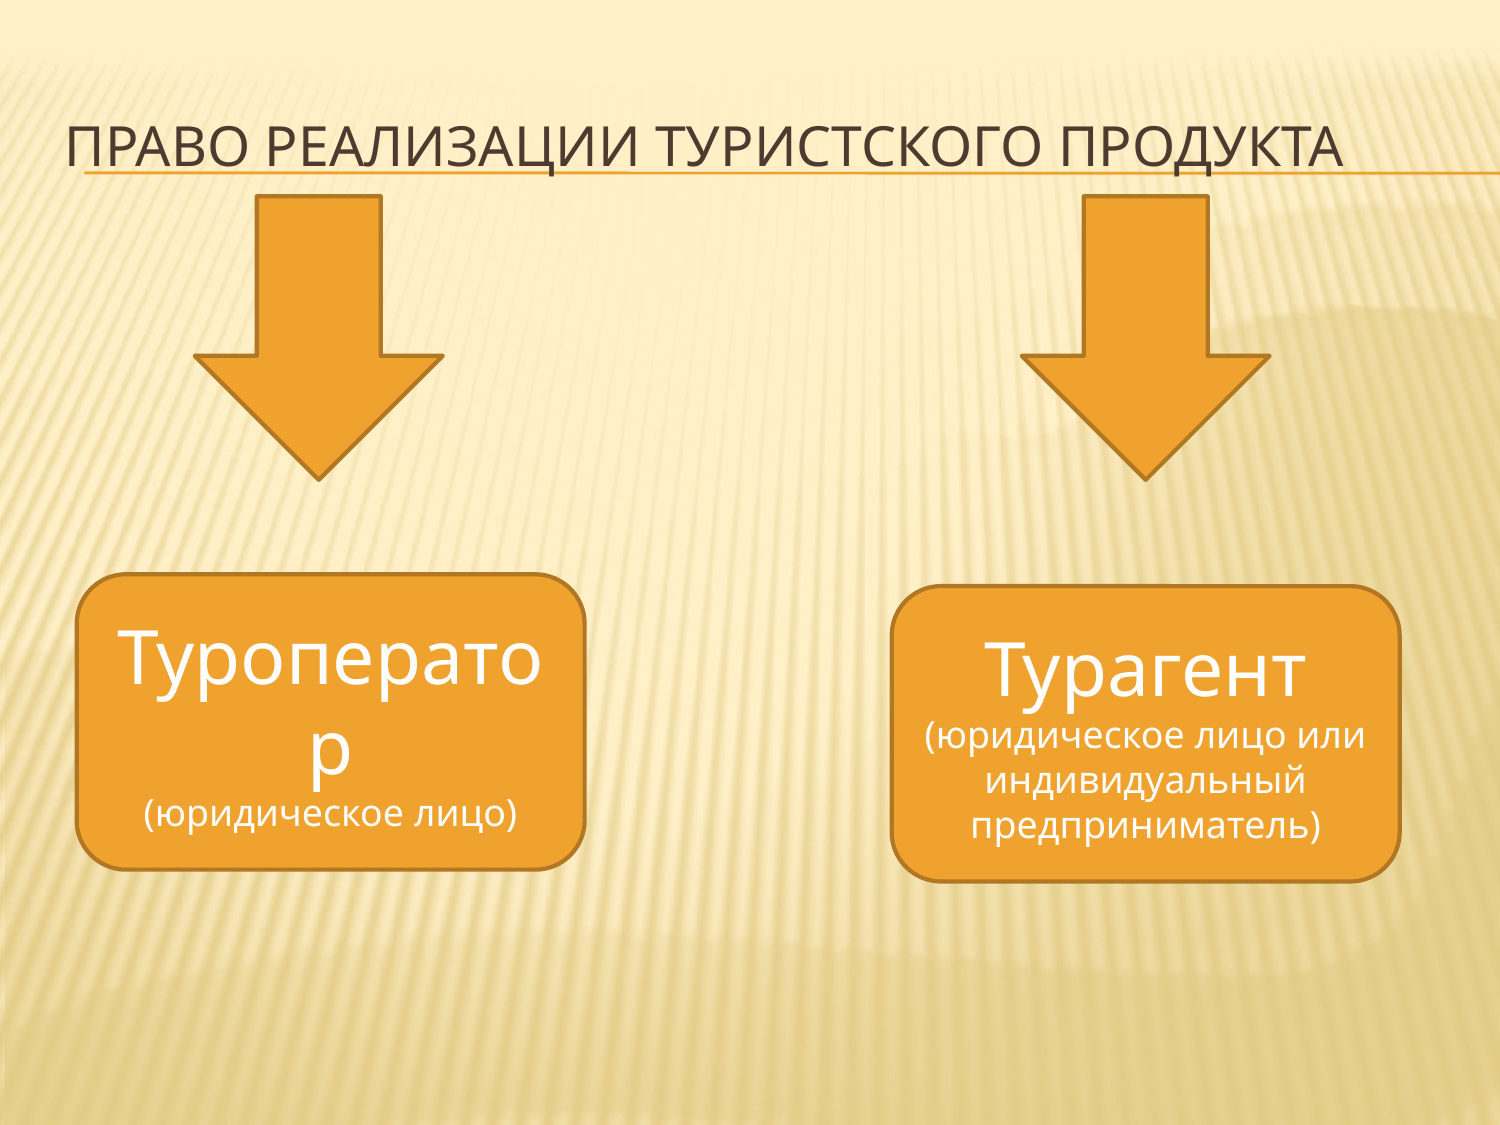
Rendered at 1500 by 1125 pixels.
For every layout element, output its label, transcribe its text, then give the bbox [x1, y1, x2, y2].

text_box [192, 194, 445, 482]
text_box [1019, 194, 1272, 482]
list [50, 254, 1475, 998]
text_box Турагент (юридическое лицо или индивидуальный предприниматель) [889, 583, 1402, 884]
text_box Туроператор (юридическое лицо) [74, 572, 587, 872]
title Право реализации туристского продукта [50, 75, 1475, 213]
